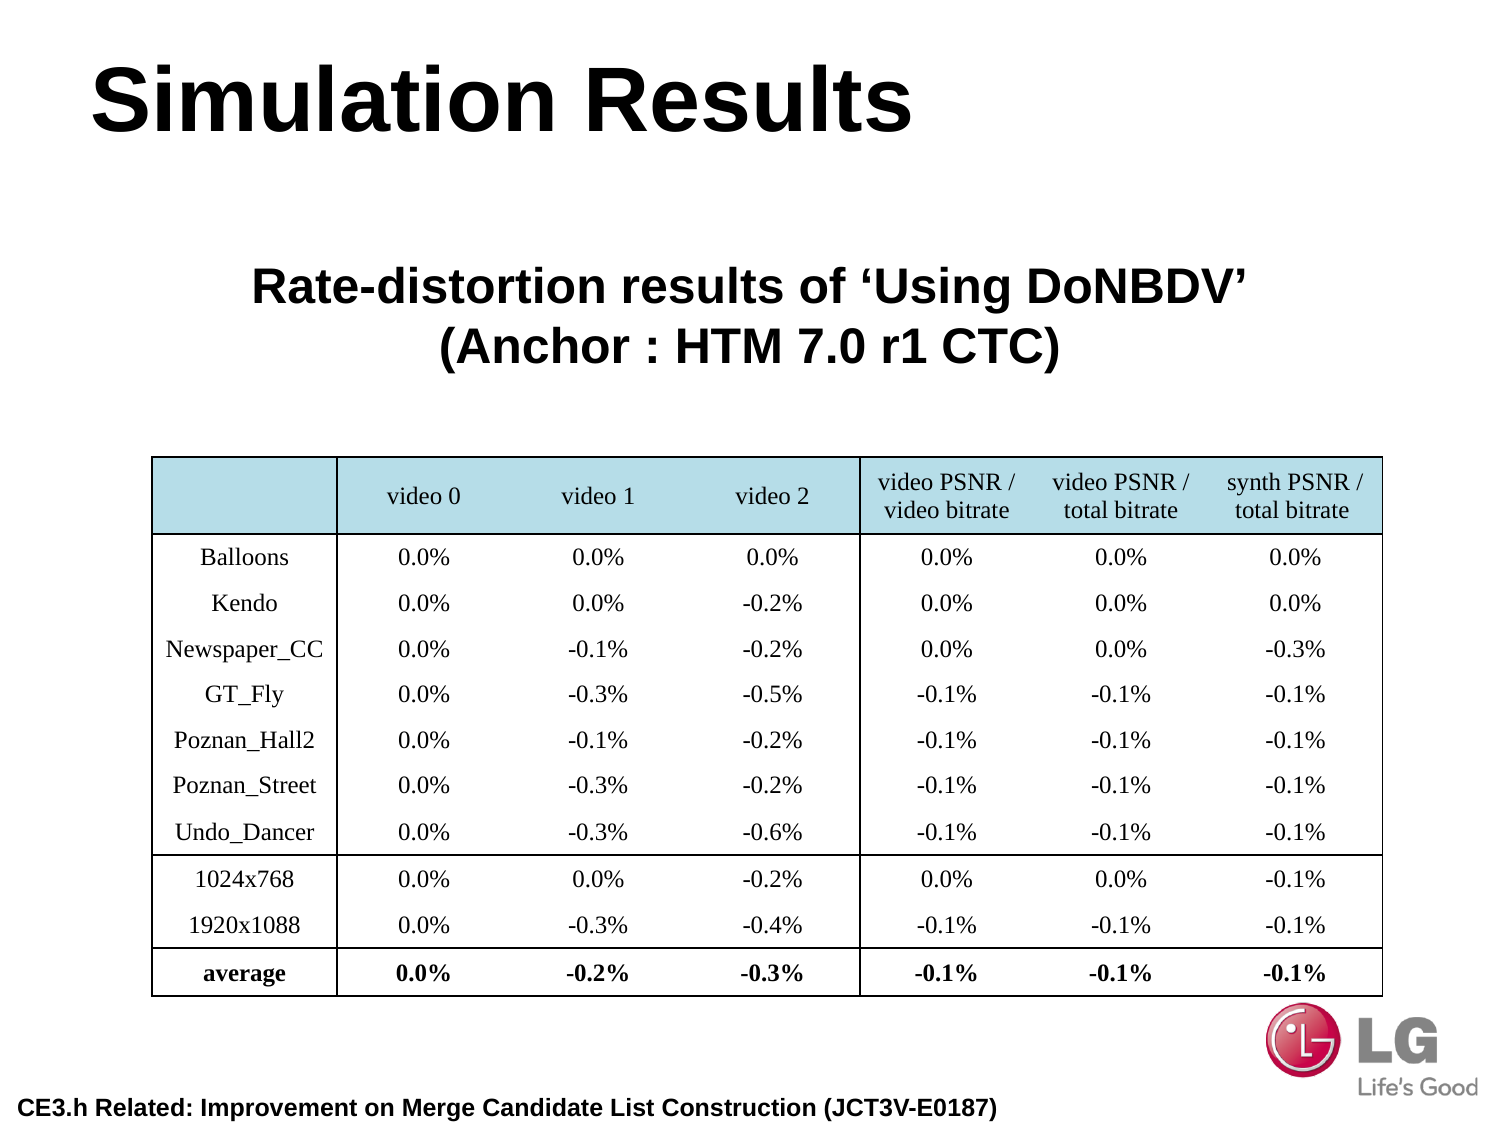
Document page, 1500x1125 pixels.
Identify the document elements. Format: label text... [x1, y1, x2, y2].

table_cell 0.0% [338, 808, 511, 854]
table_cell -0.2% [685, 625, 859, 671]
table_cell 0.0% [861, 856, 1034, 901]
table_cell -0.1% [861, 949, 1034, 995]
table_cell 1920x1088 [153, 901, 336, 947]
table_header [153, 458, 336, 533]
table_cell -0.6% [685, 808, 859, 854]
table_cell -0.1% [861, 716, 1034, 762]
table_cell -0.1% [1208, 716, 1382, 762]
table_cell average [153, 949, 336, 995]
table_cell -0.1% [1208, 901, 1382, 947]
table_cell -0.1% [1034, 762, 1208, 808]
table_cell -0.4% [685, 901, 859, 947]
table_cell -0.2% [685, 856, 859, 901]
table_cell Poznan_Hall2 [153, 716, 336, 762]
table_header video PSNR / total bitrate [1034, 458, 1208, 533]
table_cell 0.0% [338, 901, 511, 947]
table_cell 0.0% [338, 716, 511, 762]
table_cell 0.0% [685, 535, 859, 580]
table_cell -0.1% [861, 762, 1034, 808]
table_cell 0.0% [338, 625, 511, 671]
table_cell -0.1% [511, 625, 685, 671]
table_cell Balloons [153, 535, 336, 580]
table_cell -0.2% [685, 762, 859, 808]
table_cell -0.1% [1034, 901, 1208, 947]
table_cell -0.1% [1208, 808, 1382, 854]
table_cell 0.0% [338, 856, 511, 901]
table_cell GT_Fly [153, 671, 336, 716]
table_cell -0.2% [685, 716, 859, 762]
table_header video PSNR / video bitrate [861, 458, 1034, 533]
table_cell 0.0% [338, 762, 511, 808]
table_cell 0.0% [511, 856, 685, 901]
table_cell 0.0% [1208, 535, 1382, 580]
table_cell 0.0% [1034, 625, 1208, 671]
table_cell 0.0% [1034, 856, 1208, 901]
table_cell -0.1% [1034, 671, 1208, 716]
table_cell -0.1% [1034, 716, 1208, 762]
table_cell -0.3% [511, 762, 685, 808]
table_header video 0 [338, 458, 511, 533]
table_cell 0.0% [1208, 580, 1382, 625]
table_cell 0.0% [338, 671, 511, 716]
text_box Rate-distortion results of ‘Using DoNBDV’ (Anchor : HTM 7.0 r1 CTC) [81, 246, 1418, 381]
table_cell Undo_Dancer [153, 808, 336, 854]
table_cell -0.1% [861, 808, 1034, 854]
table_cell -0.3% [685, 949, 859, 995]
table_cell -0.1% [511, 716, 685, 762]
table_cell -0.1% [1208, 762, 1382, 808]
table_cell -0.1% [1034, 808, 1208, 854]
table_cell Newspaper_CC [153, 625, 336, 671]
table_cell 0.0% [511, 580, 685, 625]
table_cell 0.0% [338, 949, 511, 995]
picture [1265, 996, 1478, 1102]
table_cell 0.0% [861, 625, 1034, 671]
table_cell 0.0% [861, 580, 1034, 625]
table_cell -0.3% [511, 901, 685, 947]
table_cell -0.1% [1034, 949, 1208, 995]
table_cell -0.1% [861, 901, 1034, 947]
table_header video 1 [511, 458, 685, 533]
table_cell -0.1% [1208, 856, 1382, 901]
table_cell -0.1% [1208, 949, 1382, 995]
table_cell 0.0% [861, 535, 1034, 580]
table_cell -0.2% [685, 580, 859, 625]
table_cell 1024x768 [153, 856, 336, 901]
table_header video 2 [685, 458, 859, 533]
table_cell Poznan_Street [153, 762, 336, 808]
table_cell -0.3% [1208, 625, 1382, 671]
table_cell -0.1% [1208, 671, 1382, 716]
title Simulation Results [75, 0, 1425, 189]
table_cell -0.3% [511, 808, 685, 854]
table_cell -0.1% [861, 671, 1034, 716]
table_cell 0.0% [1034, 535, 1208, 580]
table_cell -0.3% [511, 671, 685, 716]
table_cell 0.0% [338, 535, 511, 580]
table_cell 0.0% [511, 535, 685, 580]
table_cell Kendo [153, 580, 336, 625]
table_cell -0.2% [511, 949, 685, 995]
table_cell 0.0% [338, 580, 511, 625]
table_cell -0.5% [685, 671, 859, 716]
table_cell 0.0% [1034, 580, 1208, 625]
table_header synth PSNR / total bitrate [1208, 458, 1382, 533]
